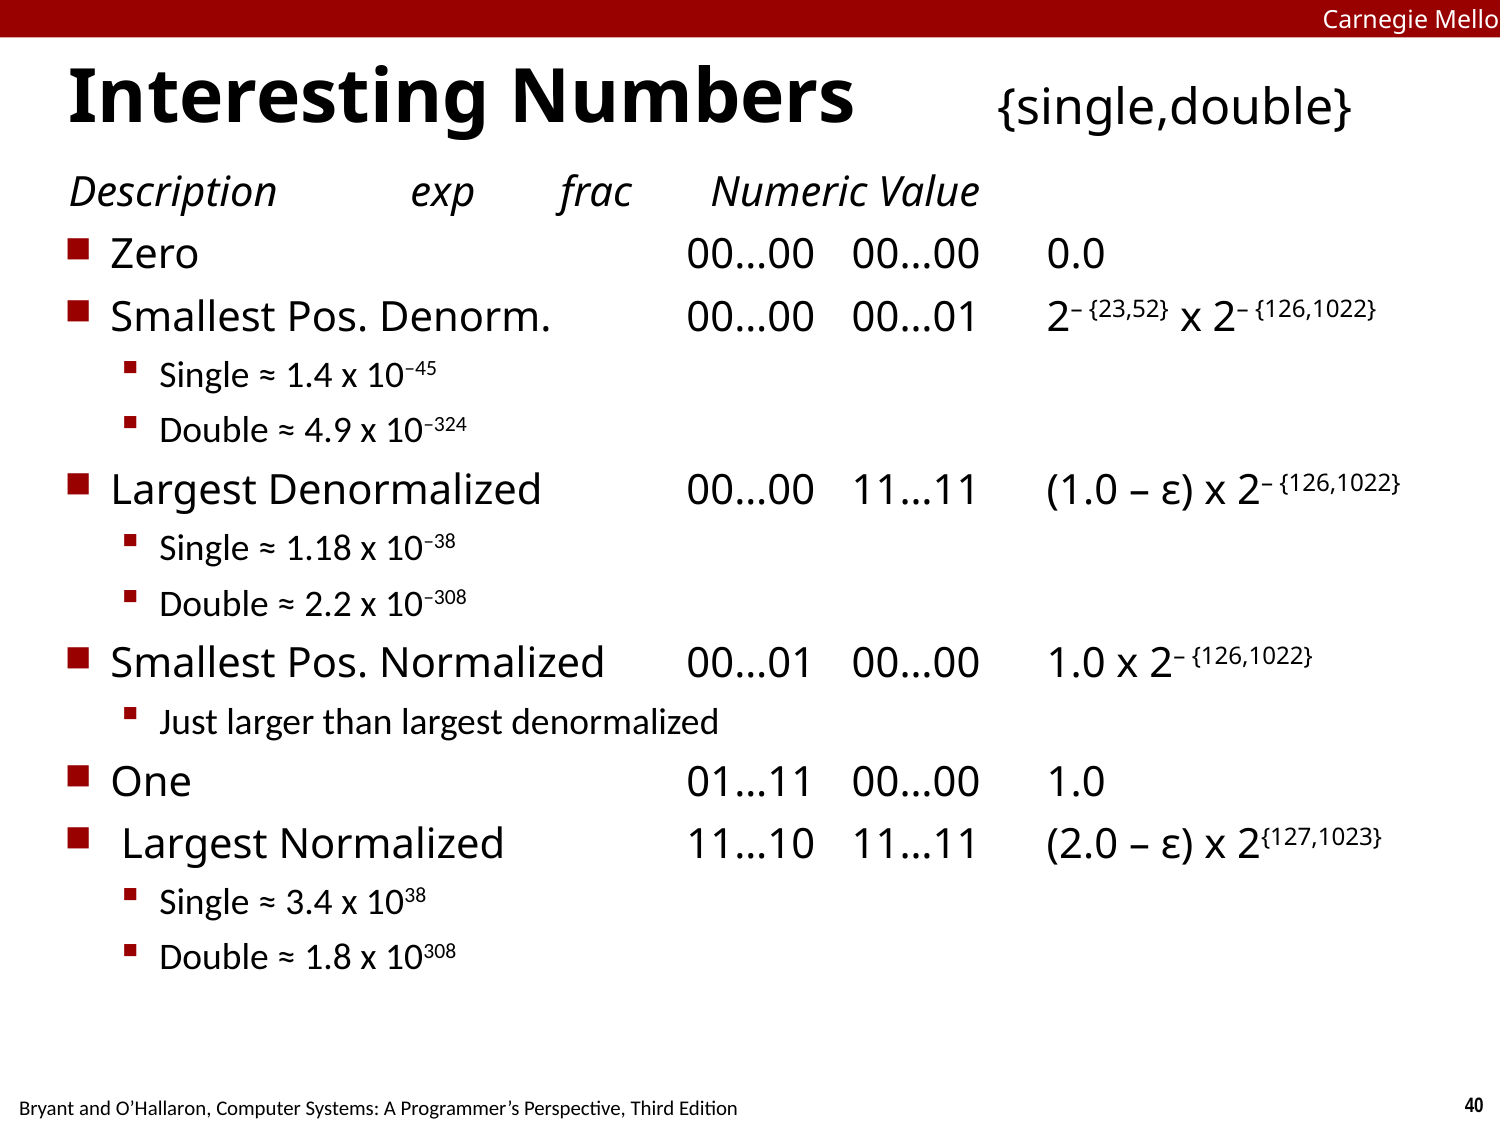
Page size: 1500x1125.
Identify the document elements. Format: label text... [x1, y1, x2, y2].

title Interesting Numbers [62, 41, 1438, 145]
text_box Carnegie Mellon [1322, 3, 1500, 33]
text_box [0, 0, 1500, 38]
text_box {single,double} [943, 67, 1407, 143]
list Description exp frac Numeric Value Zero 00…00 00…00 0.0 Smallest Pos. Denorm. 00…00 00…01 2– {23,52} x 2– {126,1022} Single ≈ 1.4 x 10–45 Double ≈ 4.9 x 10–324 Largest Denormalized 00…00 11…11 (1.0 – ε) x 2– {126,1022} Single ≈ 1.18 x 10–38 Double ≈ 2.2 x 10–308 Smallest Pos. Normalized 00…01 00…00 1.0 x 2– {126,1022} Just larger than largest denormalized One 01…11 00…00 1.0 Largest Normalized 11…10 11…11 (2.0 – ε) x 2{127,1023} Single ≈ 3.4 x 1038 Double ≈ 1.8 x 10308 [62, 158, 1438, 1122]
